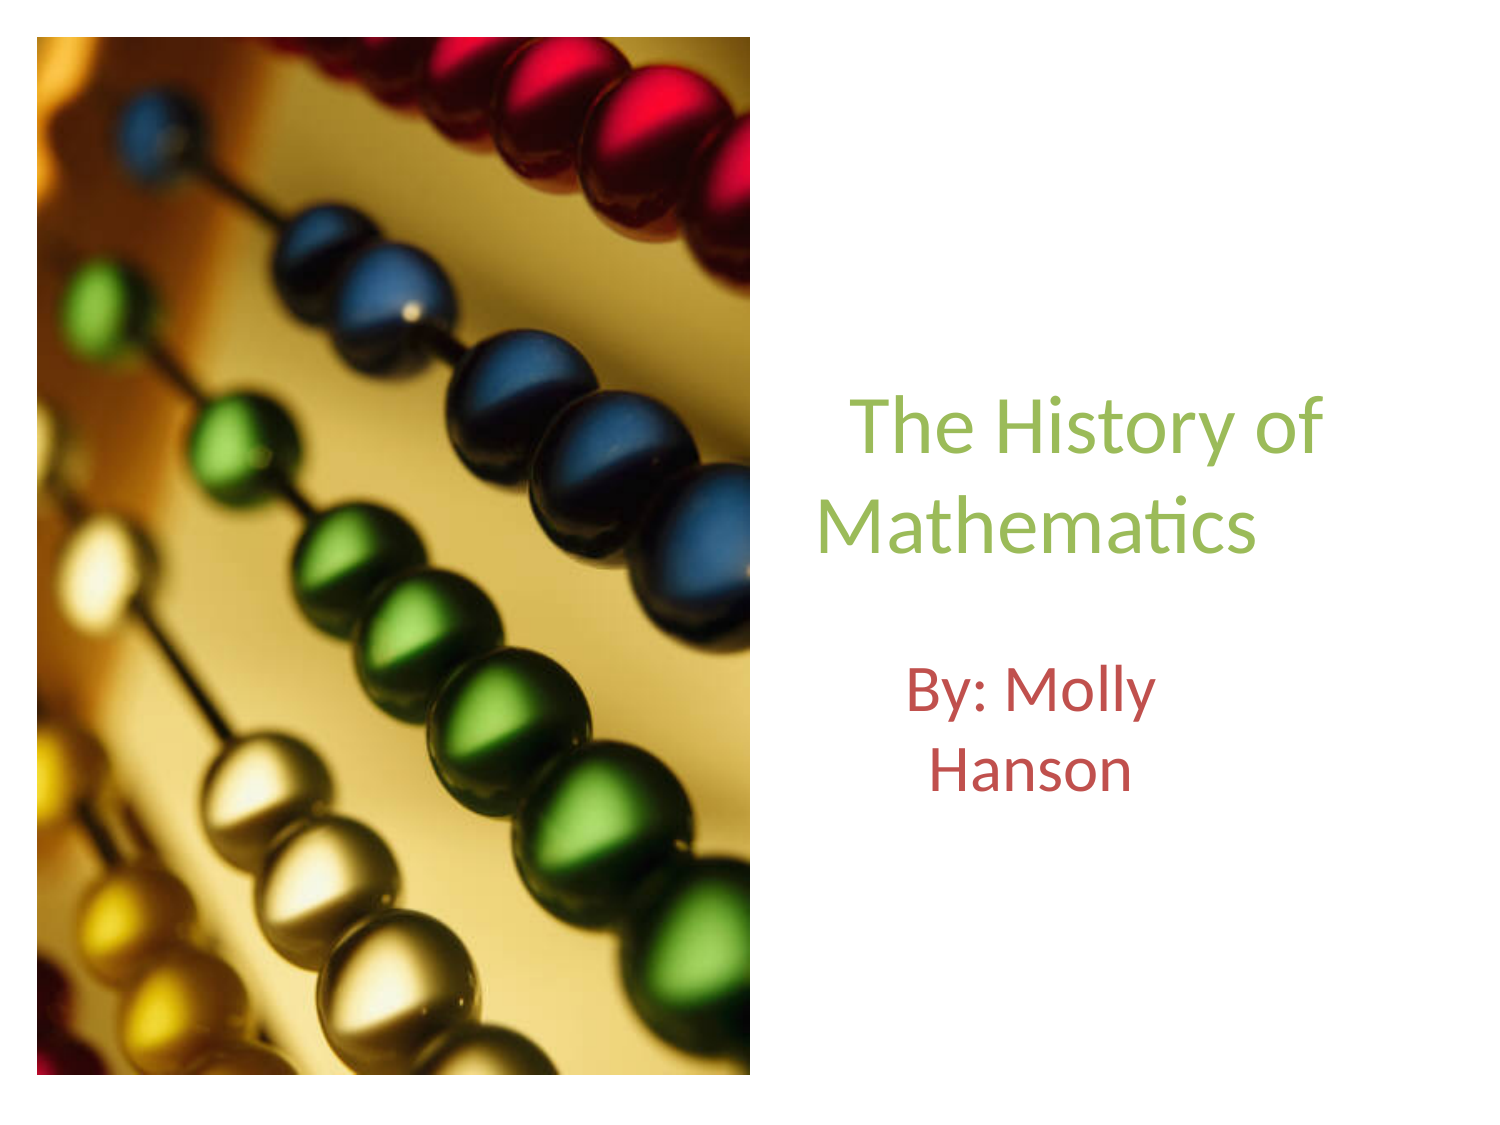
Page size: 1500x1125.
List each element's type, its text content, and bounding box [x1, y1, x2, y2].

title The History of Mathematics [787, 349, 1388, 591]
picture [37, 37, 751, 1076]
subtitle By: Molly Hanson [787, 637, 1275, 925]
